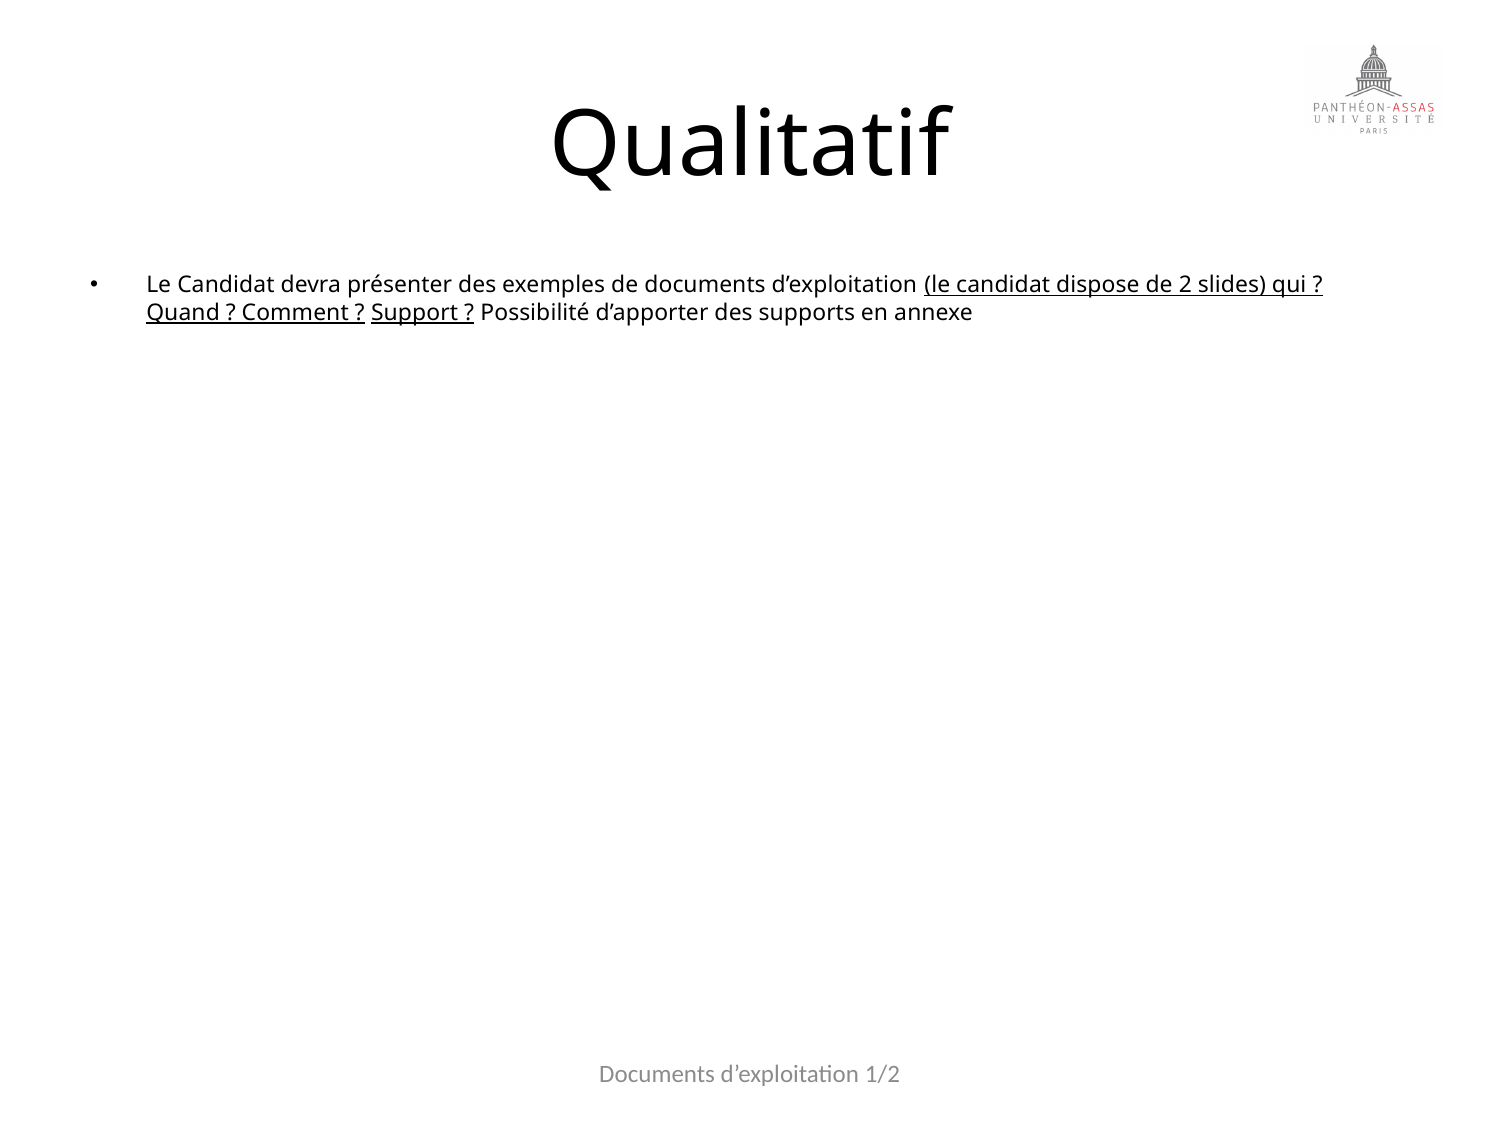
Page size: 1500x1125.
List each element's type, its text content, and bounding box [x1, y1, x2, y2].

footer Documents d’exploitation 1/2 [512, 1042, 988, 1103]
picture [1304, 44, 1443, 134]
title Qualitatif [75, 45, 1425, 233]
list Le Candidat devra présenter des exemples de documents d’exploitation (le candidat dispose de 2 slides) qui ? Quand ? Comment ? Support ? Possibilité d’apporter des supports en annexe [75, 262, 1425, 1005]
